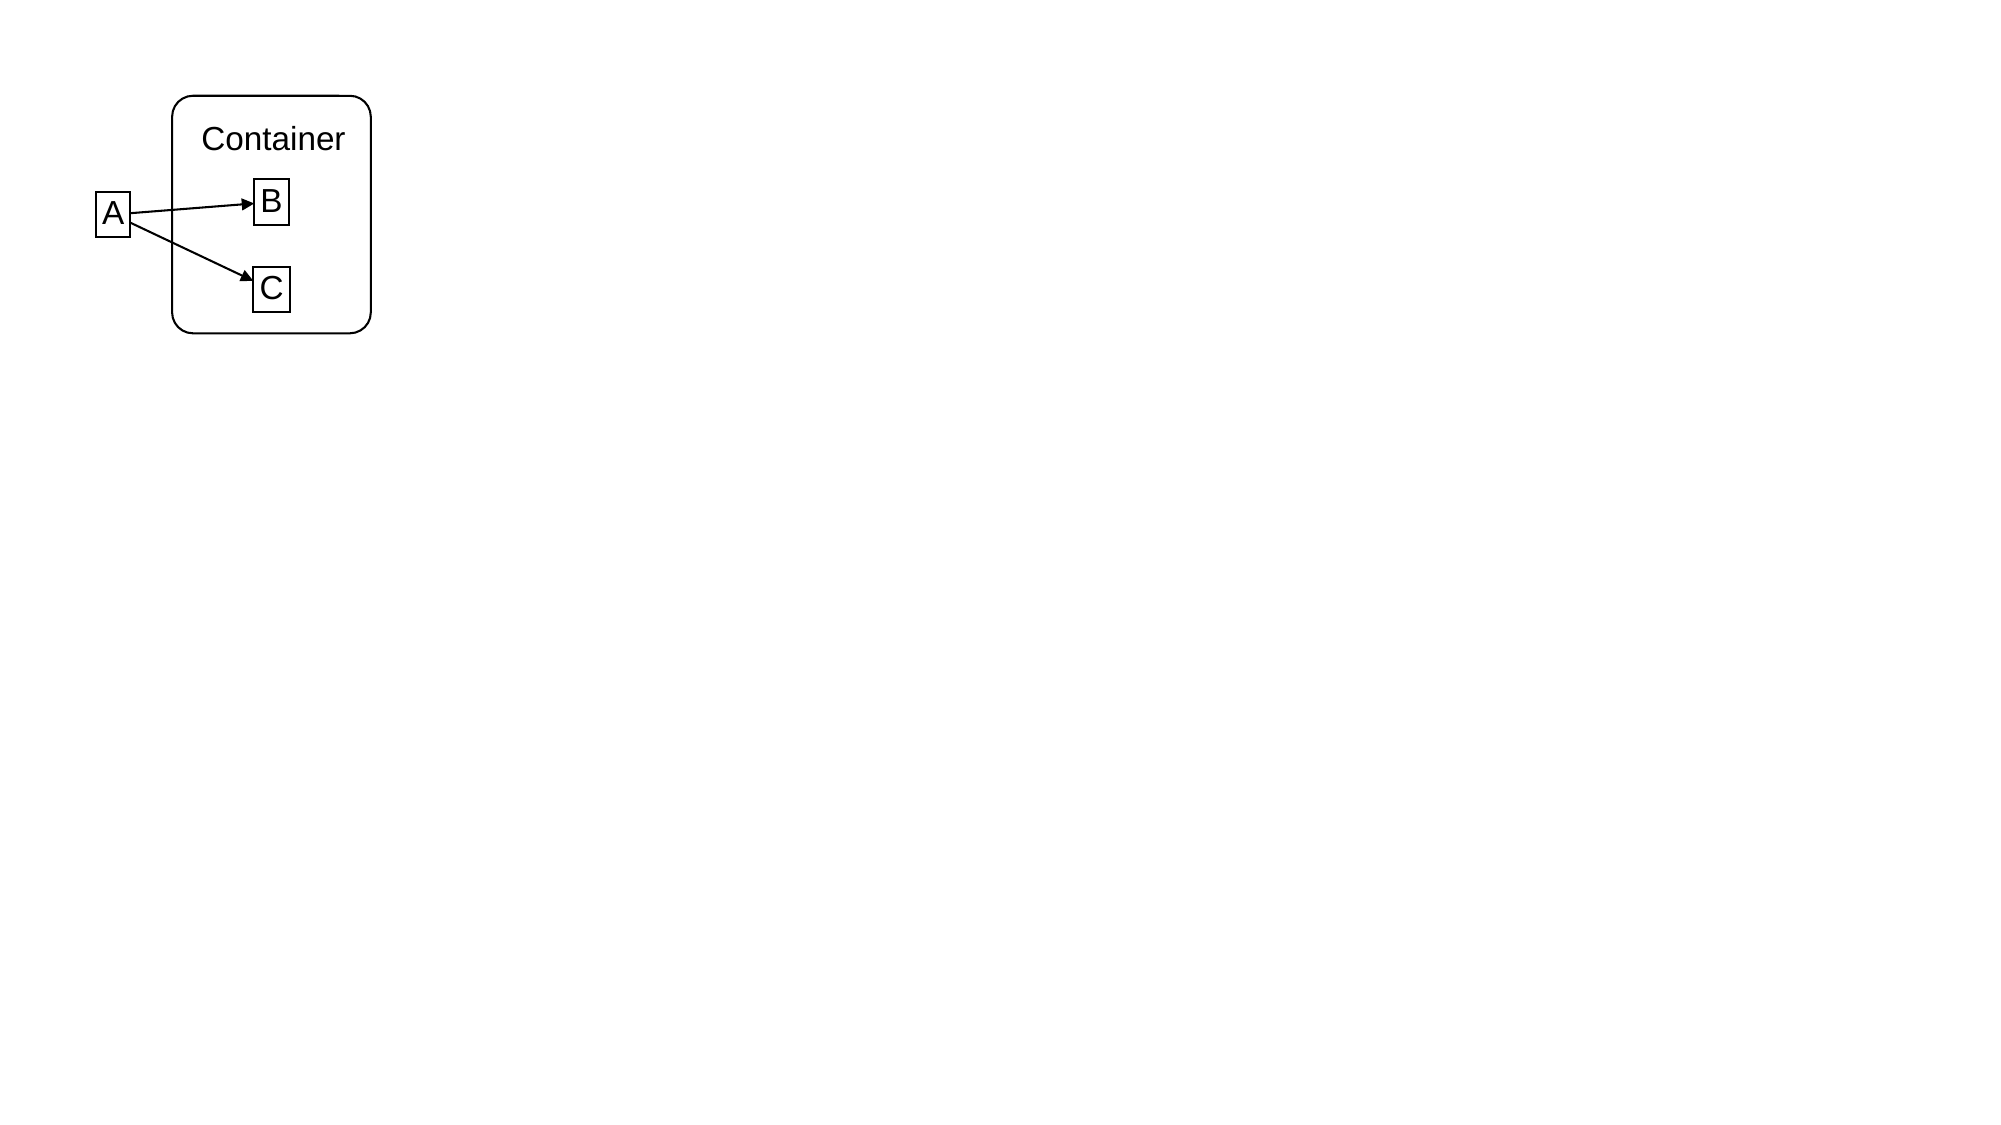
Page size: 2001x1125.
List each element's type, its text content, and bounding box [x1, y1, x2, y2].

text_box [130, 222, 254, 281]
text_box C [253, 266, 290, 313]
text_box Container [199, 118, 348, 157]
text_box [74, 74, 394, 355]
text_box B [254, 179, 289, 225]
text_box [171, 95, 372, 334]
text_box A [95, 191, 131, 238]
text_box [130, 203, 255, 214]
